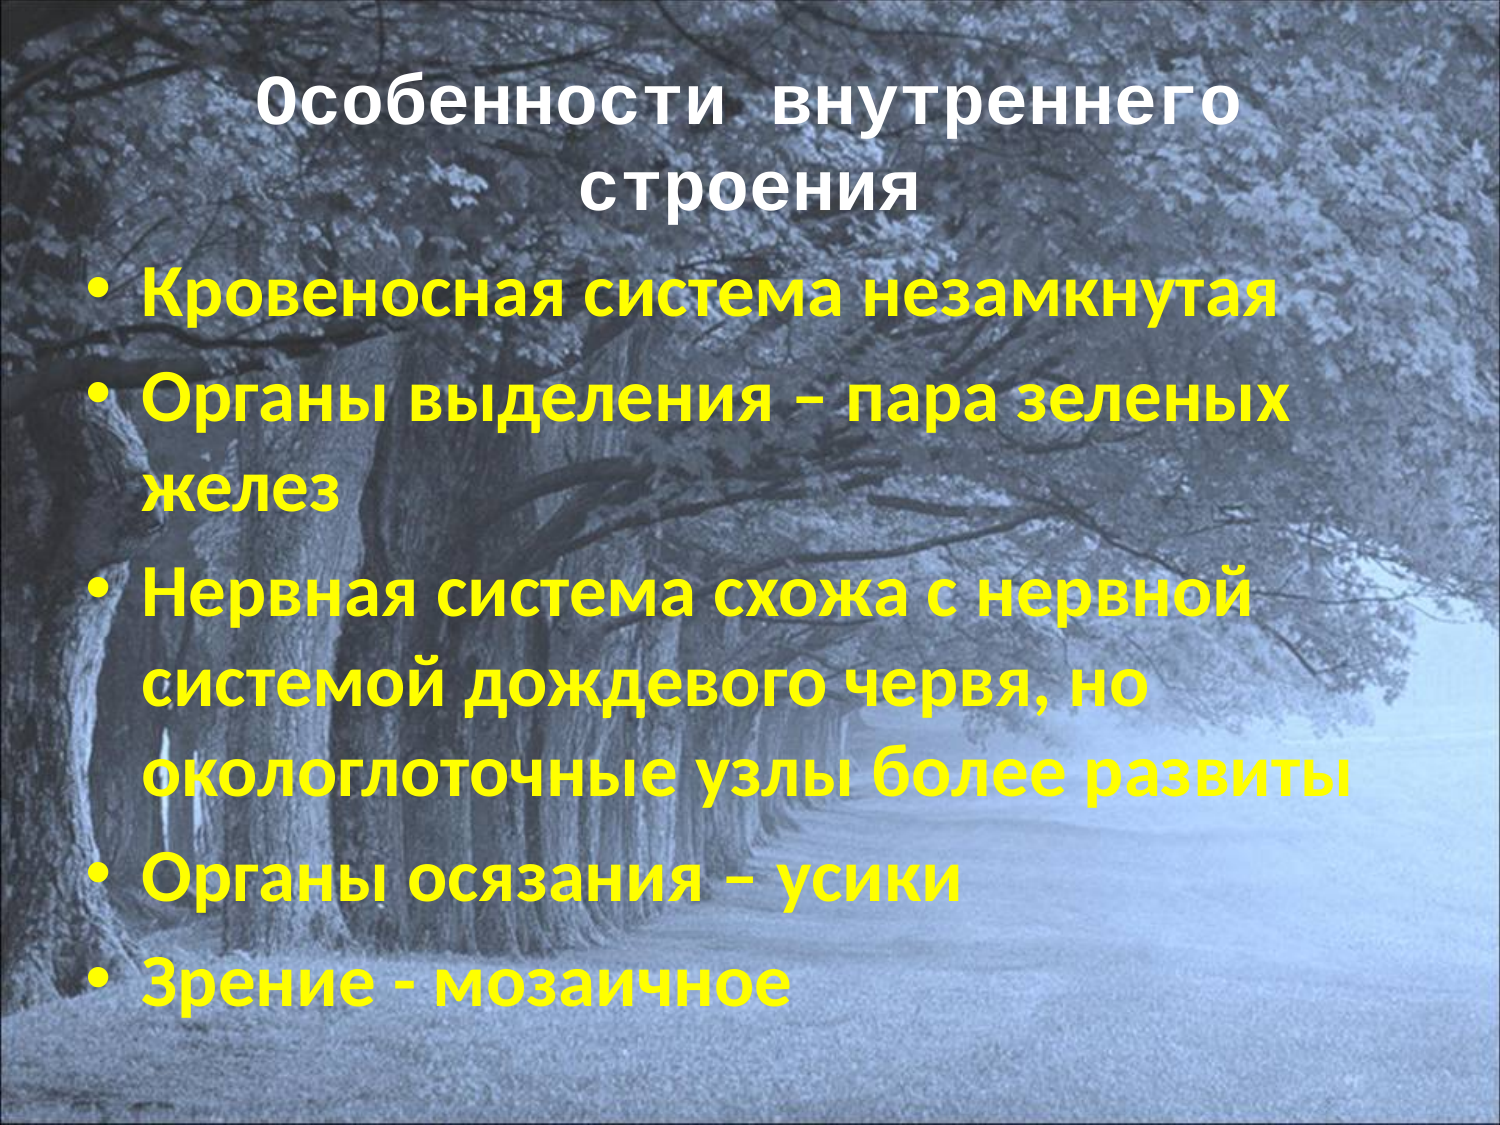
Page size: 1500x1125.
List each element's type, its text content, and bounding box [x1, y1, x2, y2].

title Особенности внутреннего строения [74, 44, 1426, 233]
picture [0, 0, 1500, 1125]
list Кровеносная система незамкнутая Органы выделения – пара зеленых желез Нервная система схожа с нервной системой дождевого червя, но окологлоточные узлы более развиты Органы осязания – усики Зрение - мозаичное [70, 234, 1421, 1062]
